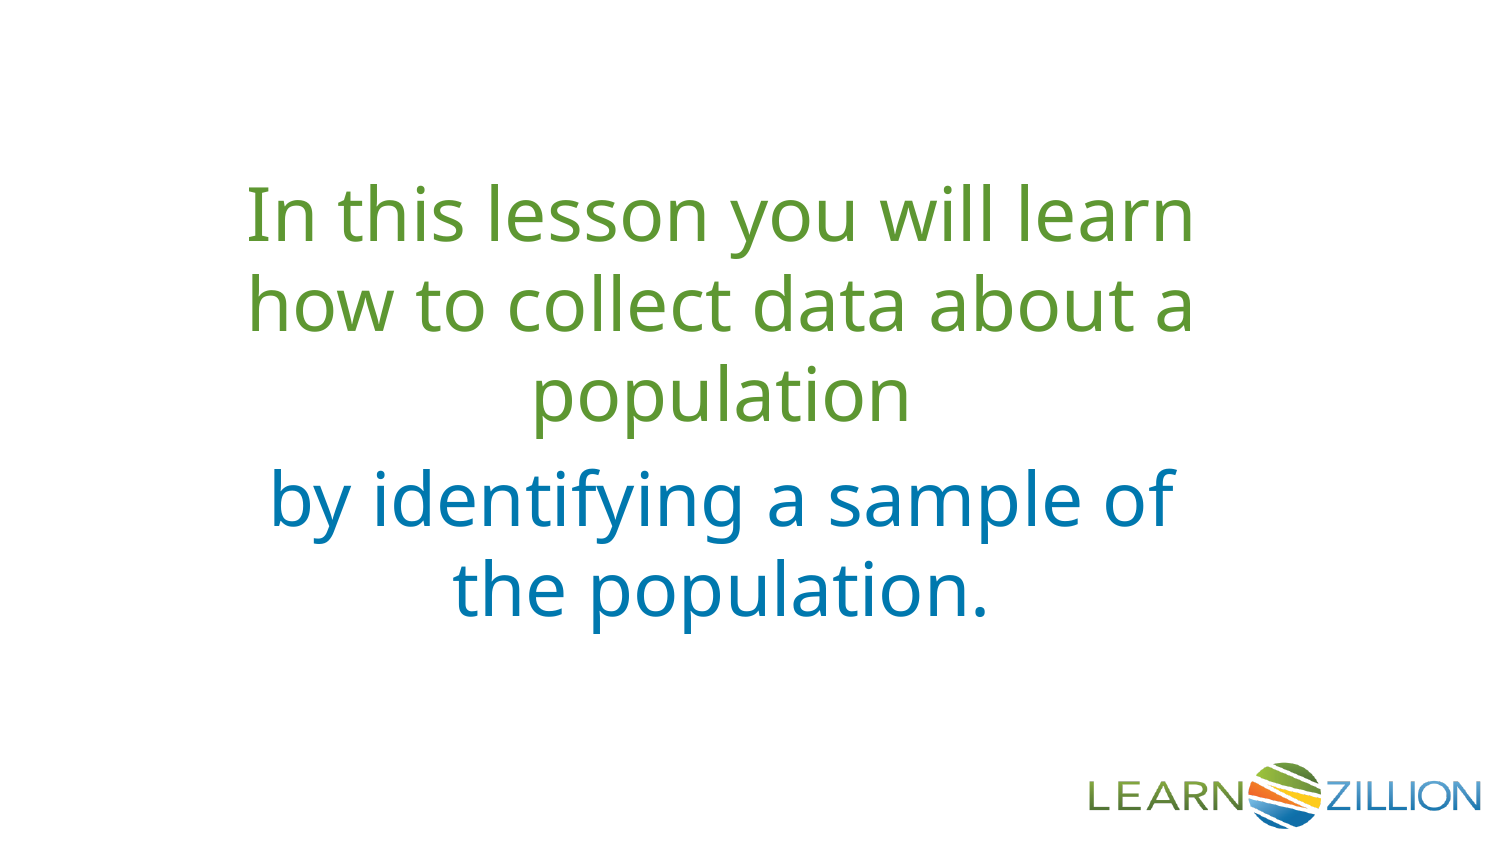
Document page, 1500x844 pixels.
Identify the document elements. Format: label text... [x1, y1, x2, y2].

text_box In this lesson you will learn how to collect data about a population by identifying a sample of the population. [187, 159, 1257, 261]
picture [1087, 759, 1482, 831]
